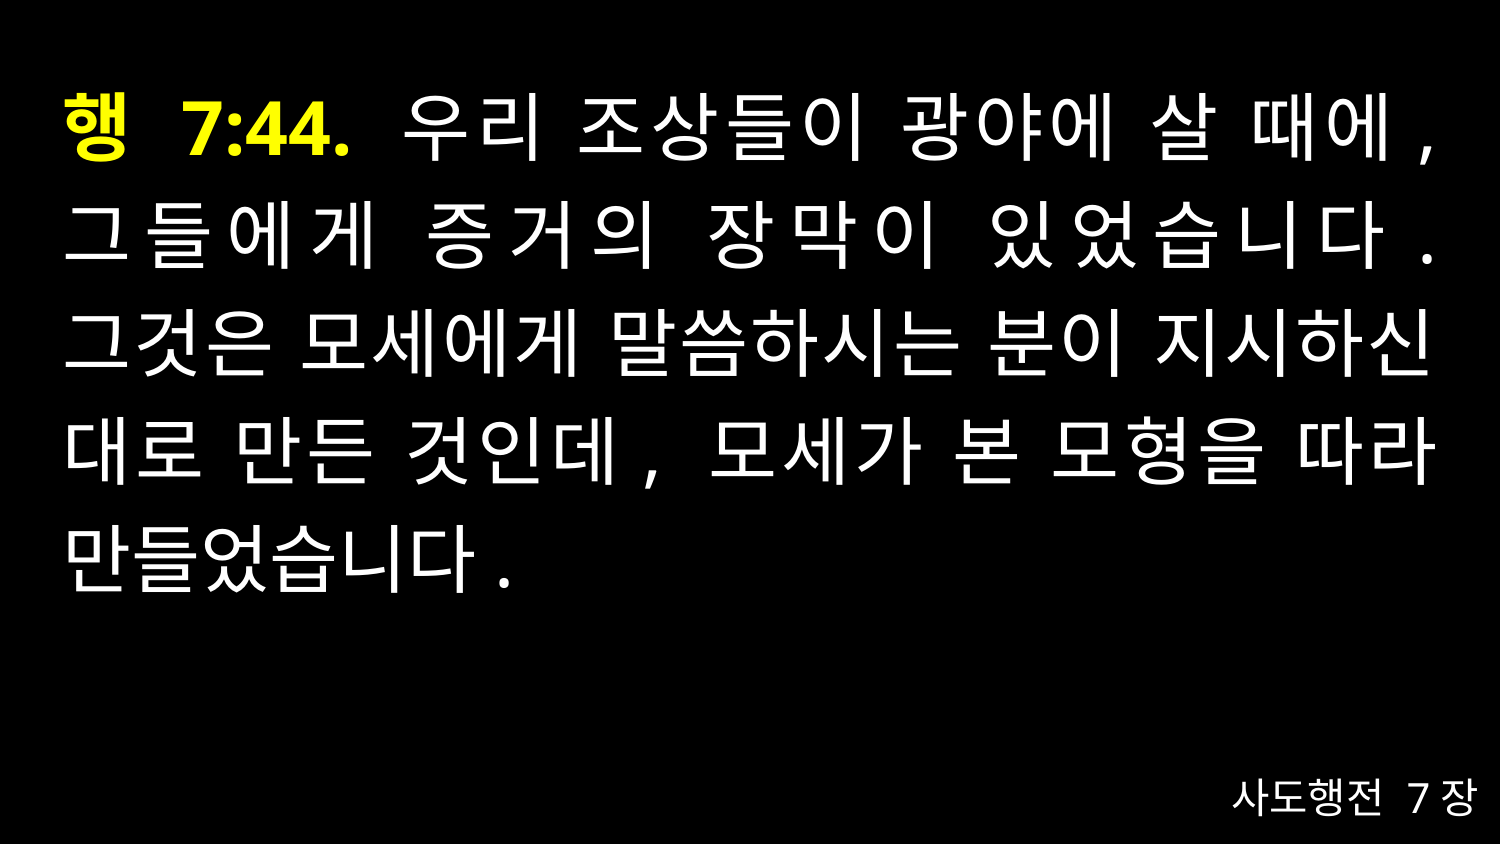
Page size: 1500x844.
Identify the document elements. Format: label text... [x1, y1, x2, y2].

title 행 7:44. 우리 조상들이 광야에 살 때에, 그들에게 증거의 장막이 있었습니다. 그것은 모세에게 말씀하시는 분이 지시하신 대로 만든 것인데, 모세가 본 모형을 따라 만들었습니다. [0, 0, 1500, 844]
subtitle 사도행전 7장 [916, 770, 1500, 844]
